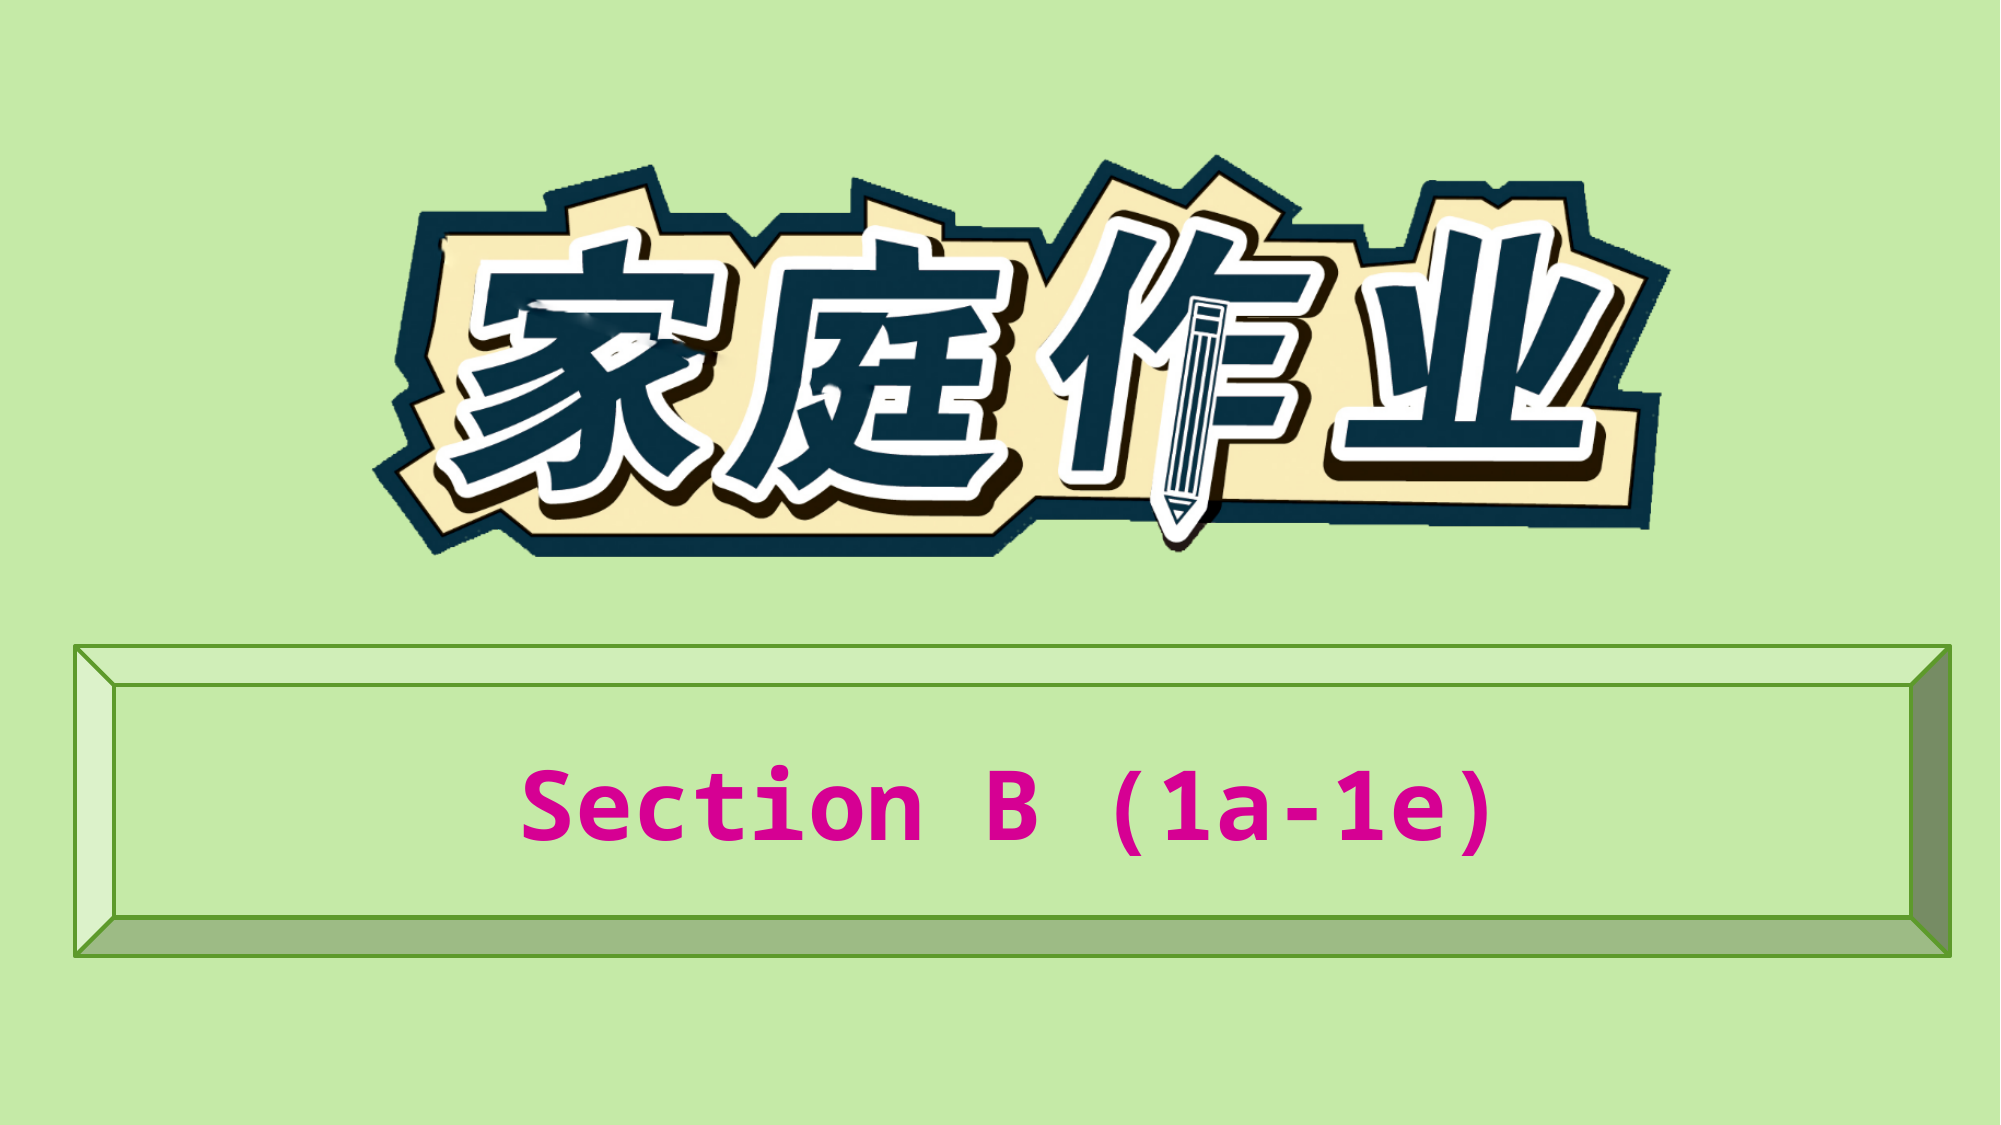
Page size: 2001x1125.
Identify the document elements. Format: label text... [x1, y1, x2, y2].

text_box Section B (1a-1e) [73, 644, 1952, 958]
picture [369, 87, 1675, 644]
